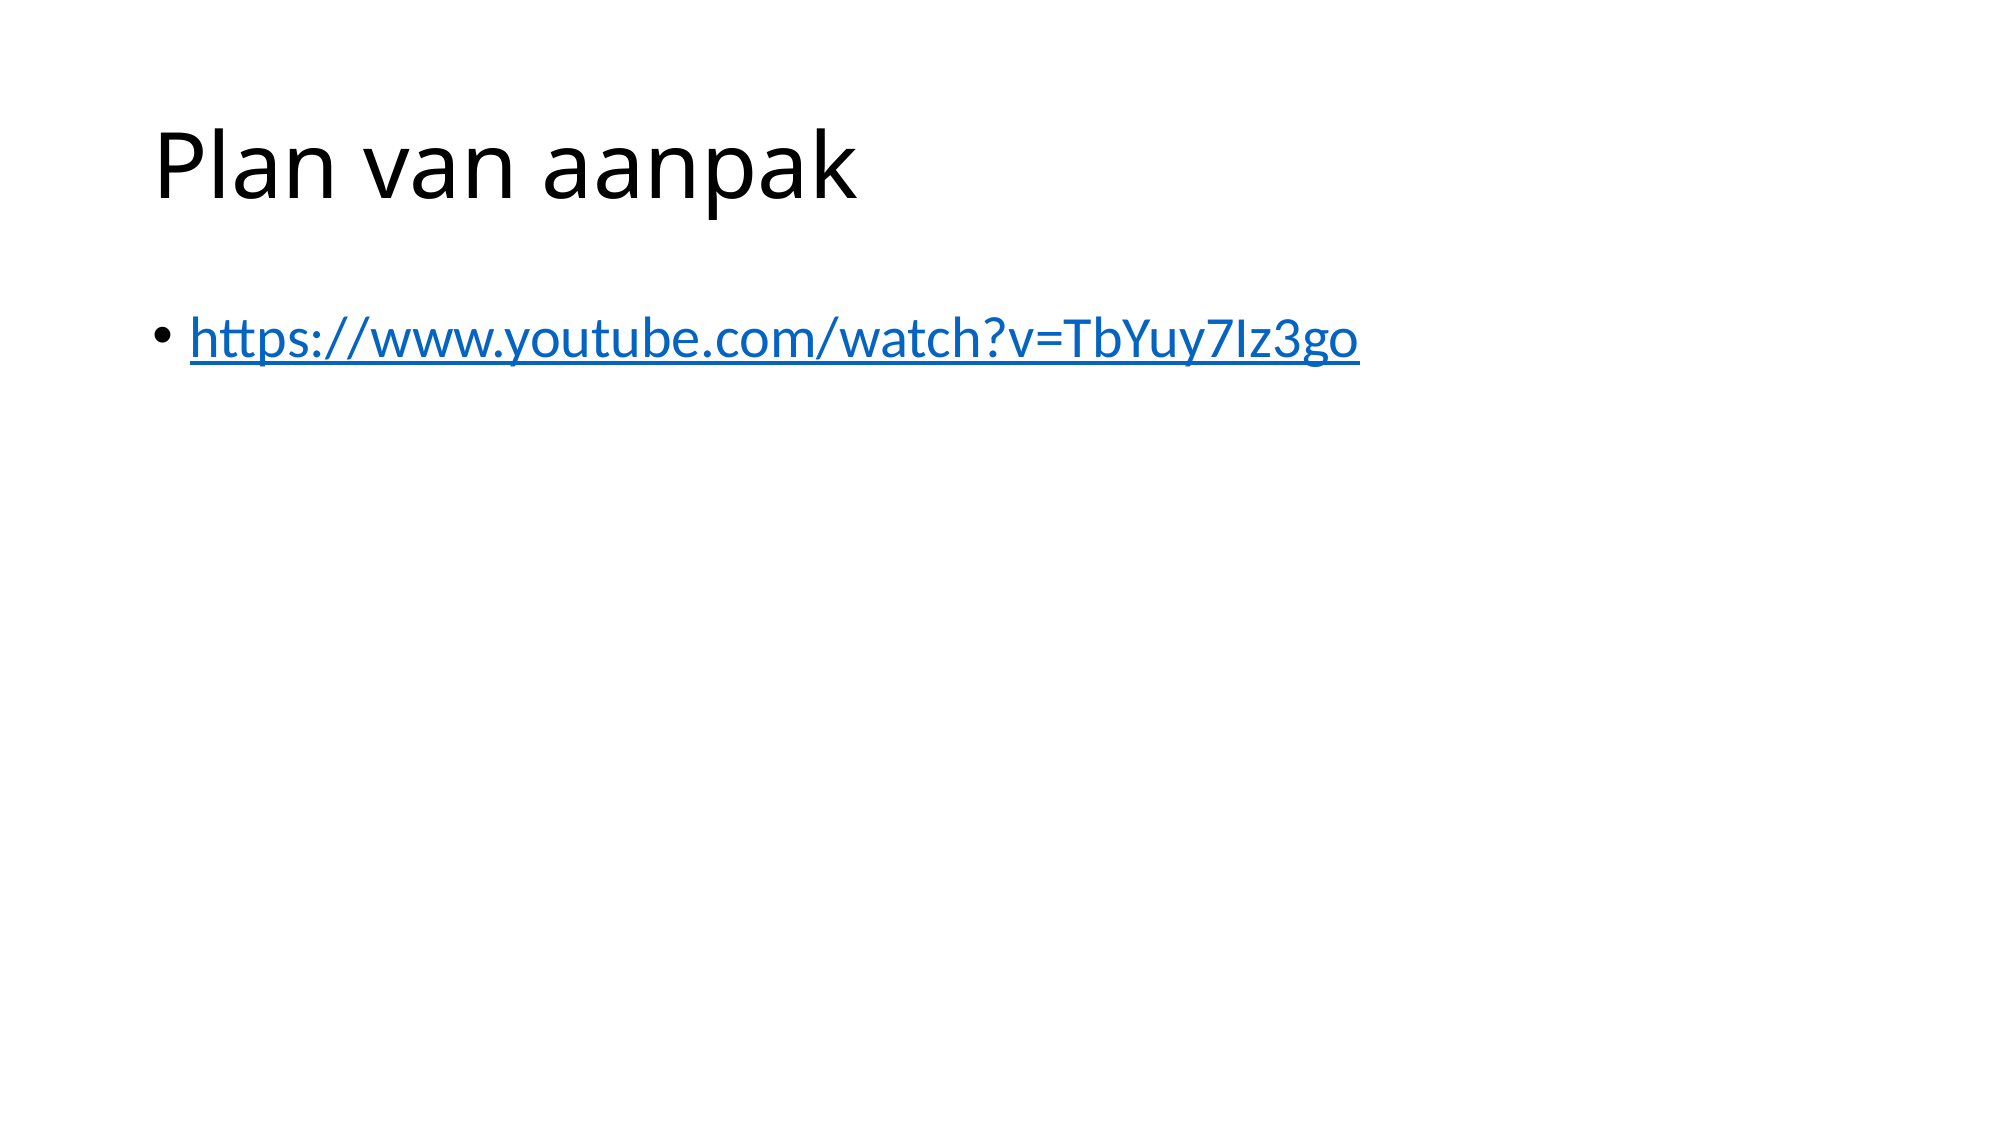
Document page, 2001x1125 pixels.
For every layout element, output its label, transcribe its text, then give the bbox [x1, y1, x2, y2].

title Plan van aanpak [137, 59, 1863, 278]
list https://www.youtube.com/watch?v=TbYuy7Iz3go [137, 299, 1863, 1014]
